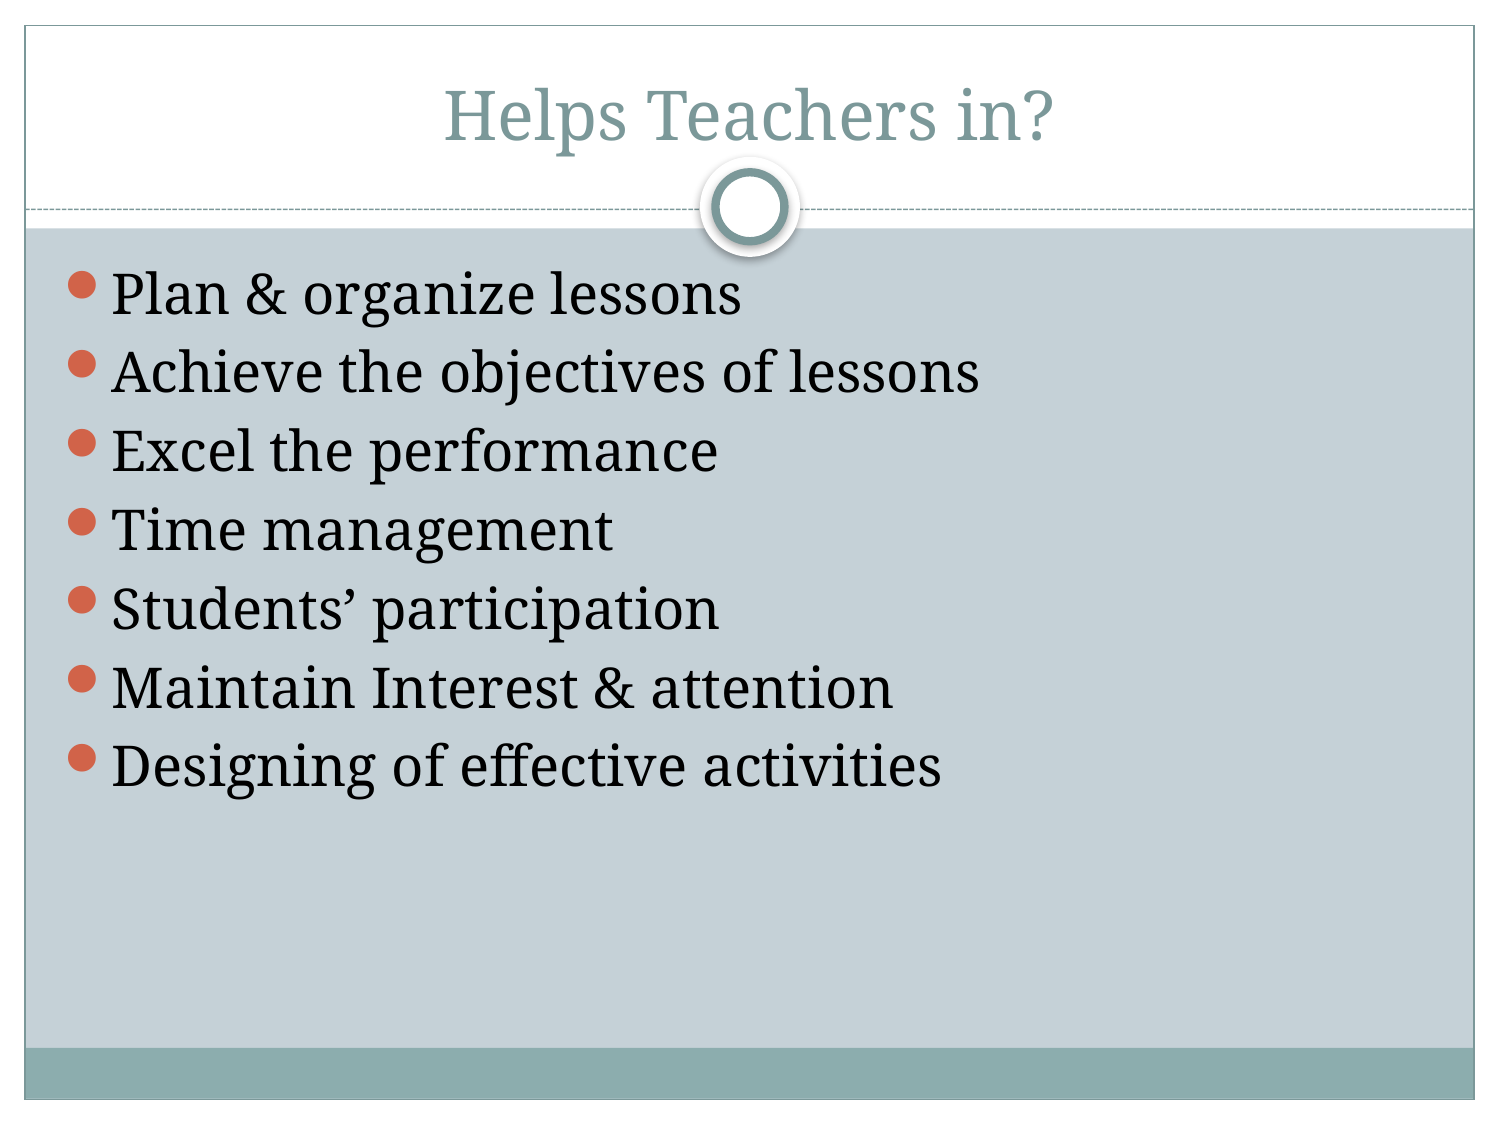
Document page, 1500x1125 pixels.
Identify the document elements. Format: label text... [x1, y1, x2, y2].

list Plan & organize lessons Achieve the objectives of lessons Excel the performance Time management Students’ participation Maintain Interest & attention Designing of effective activities [49, 250, 1445, 1001]
title Helps Teachers in? [49, 37, 1450, 162]
